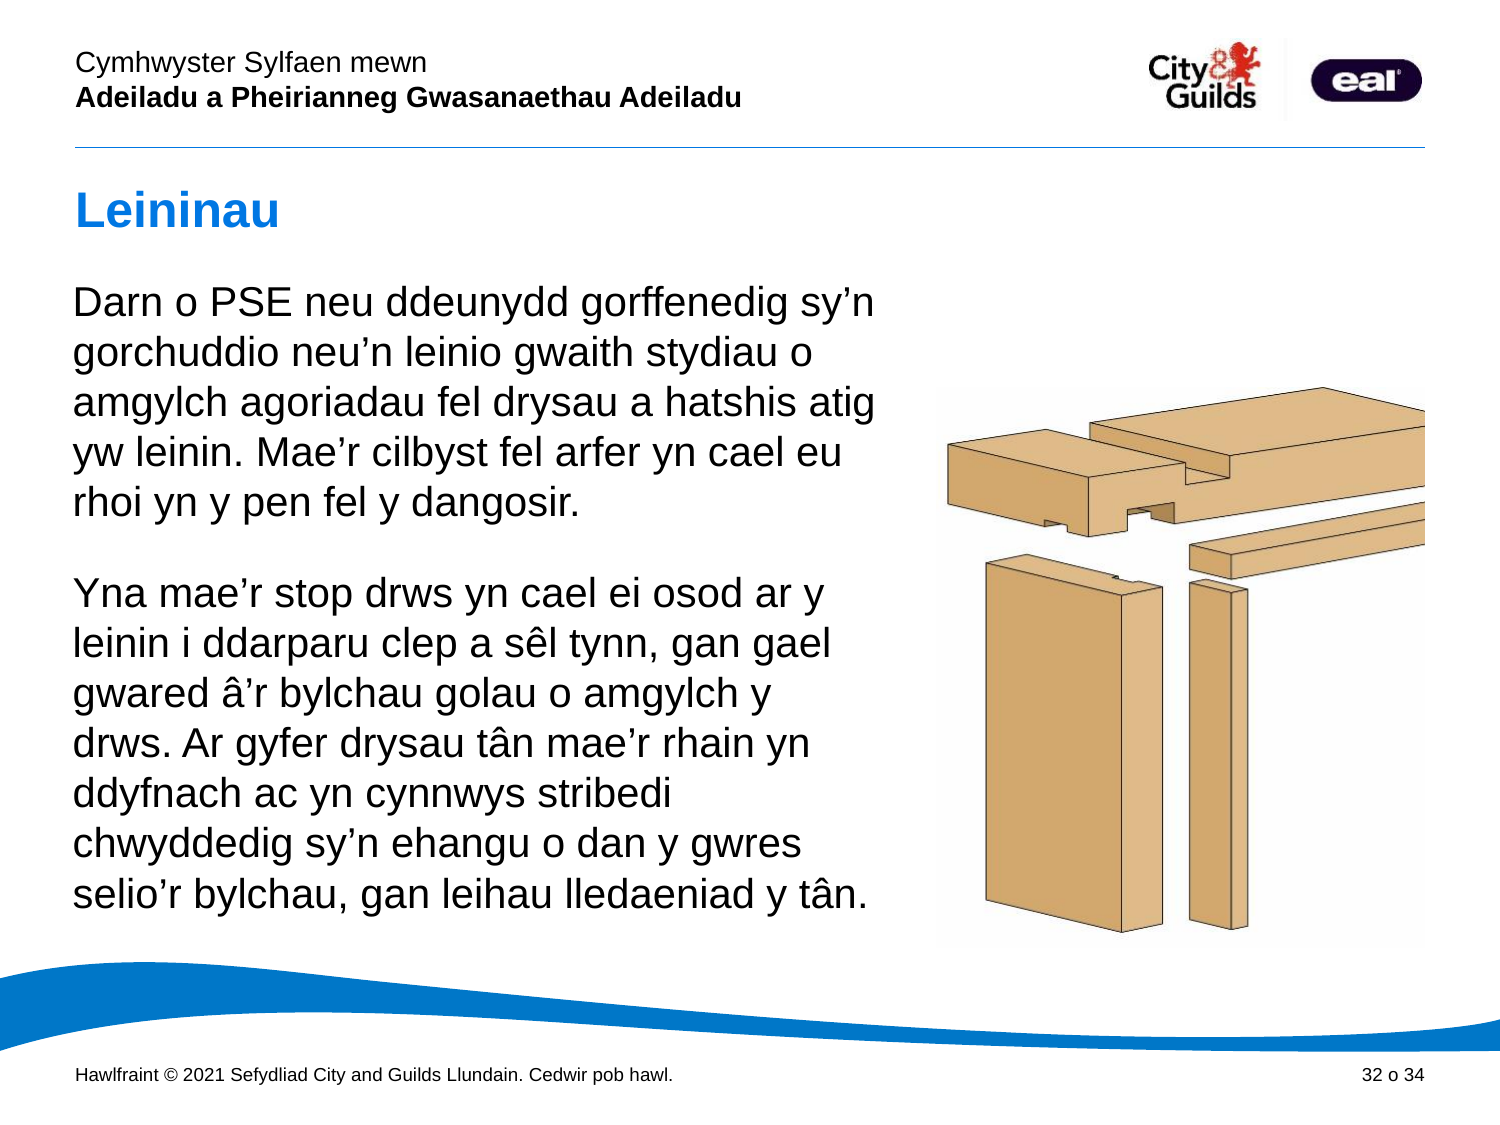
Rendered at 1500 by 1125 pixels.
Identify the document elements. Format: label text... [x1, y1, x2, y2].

picture [1149, 38, 1422, 121]
picture [935, 387, 1426, 948]
title Leininau [74, 177, 1426, 241]
list Darn o PSE neu ddeunydd gorffenedig sy’n gorchuddio neu’n leinio gwaith stydiau o amgylch agoriadau fel drysau a hatshis atig yw leinin. Mae’r cilbyst fel arfer yn cael eu rhoi yn y pen fel y dangosir. Yna mae’r stop drws yn cael ei osod ar y leinin i ddarparu clep a sêl tynn, gan gael gwared â’r bylchau golau o amgylch y drws. Ar gyfer drysau tân mae’r rhain yn ddyfnach ac yn cynnwys stribedi chwyddedig sy’n ehangu o dan y gwres selio’r bylchau, gan leihau lledaeniad y tân. [72, 274, 881, 982]
